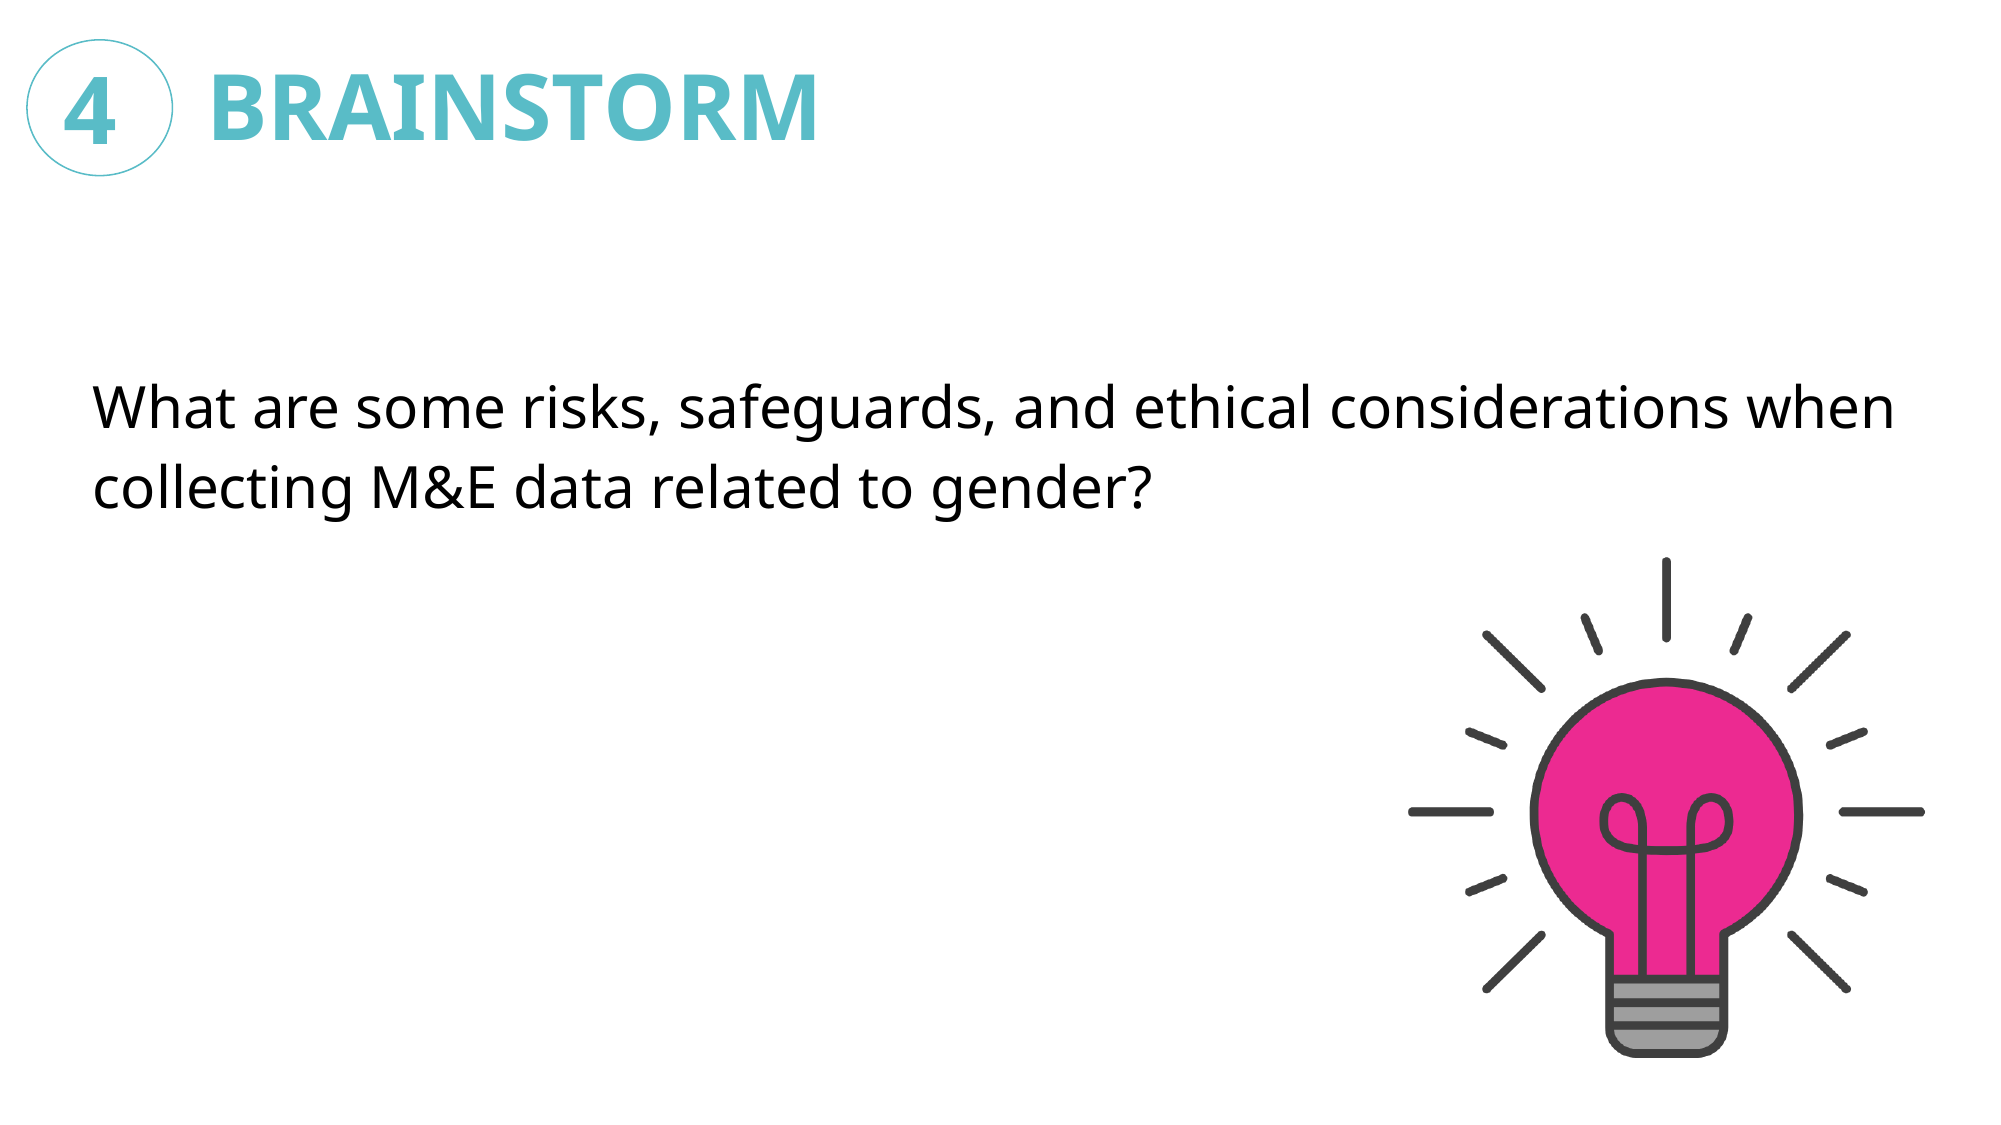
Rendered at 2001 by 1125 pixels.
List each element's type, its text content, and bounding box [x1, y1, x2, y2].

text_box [26, 35, 179, 217]
picture [1393, 534, 1942, 1083]
title BRAINSTORM [190, 48, 1858, 174]
list What are some risks, safeguards, and ethical considerations when collecting M&E data related to gender? [78, 352, 1971, 1107]
